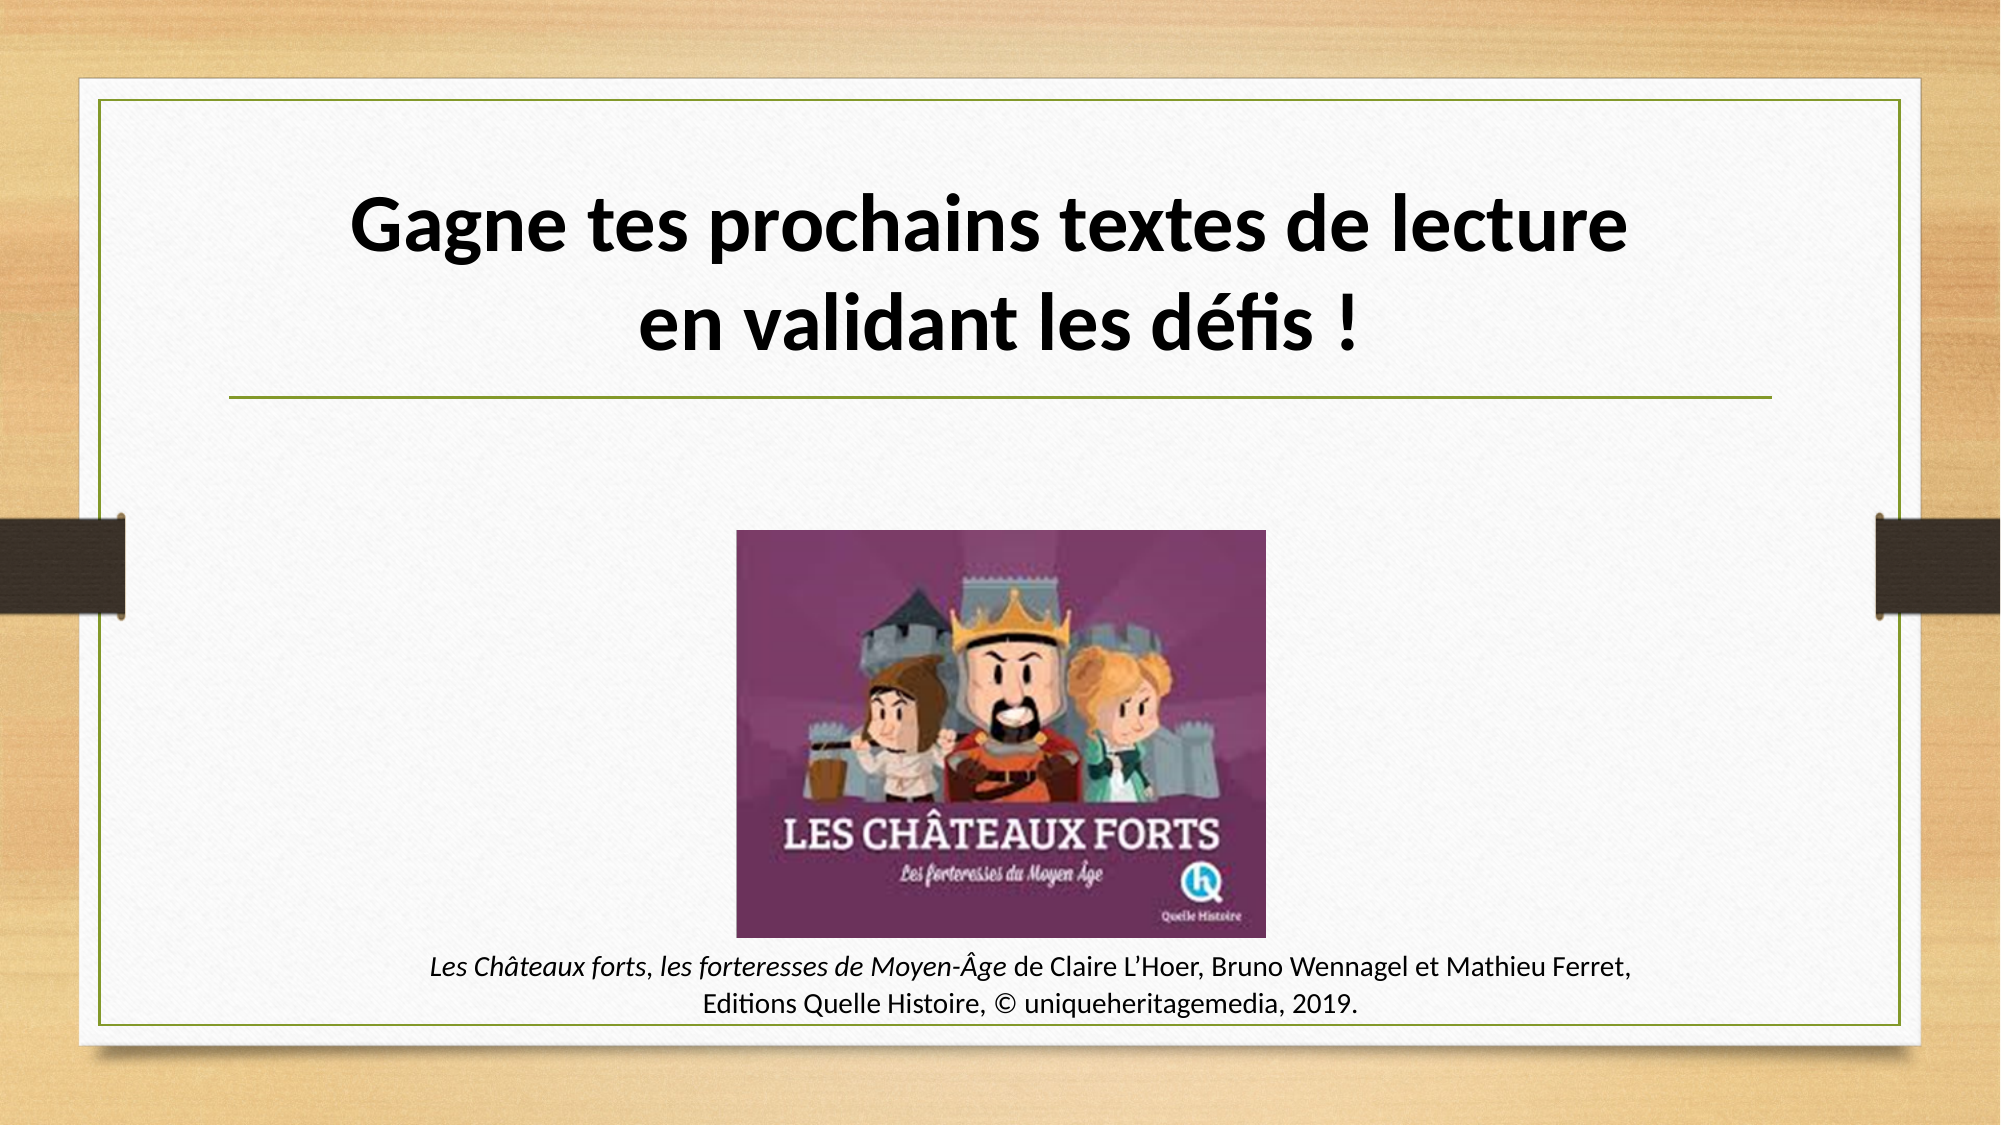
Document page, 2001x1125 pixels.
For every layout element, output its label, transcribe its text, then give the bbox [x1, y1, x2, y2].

text_box Les Châteaux forts, les forteresses de Moyen-Âge de Claire L’Hoer, Bruno Wennagel et Mathieu Ferret, Editions Quelle Histoire, © uniqueheritagemedia, 2019. [388, 937, 1673, 1027]
title Gagne tes prochains textes de lecture en validant les défis ! [212, 161, 1788, 293]
picture [101, 101, 1898, 293]
picture [0, 0, 2001, 1125]
title Gagne tes prochains textes de lecture en validant les défis ! [212, 294, 1788, 375]
